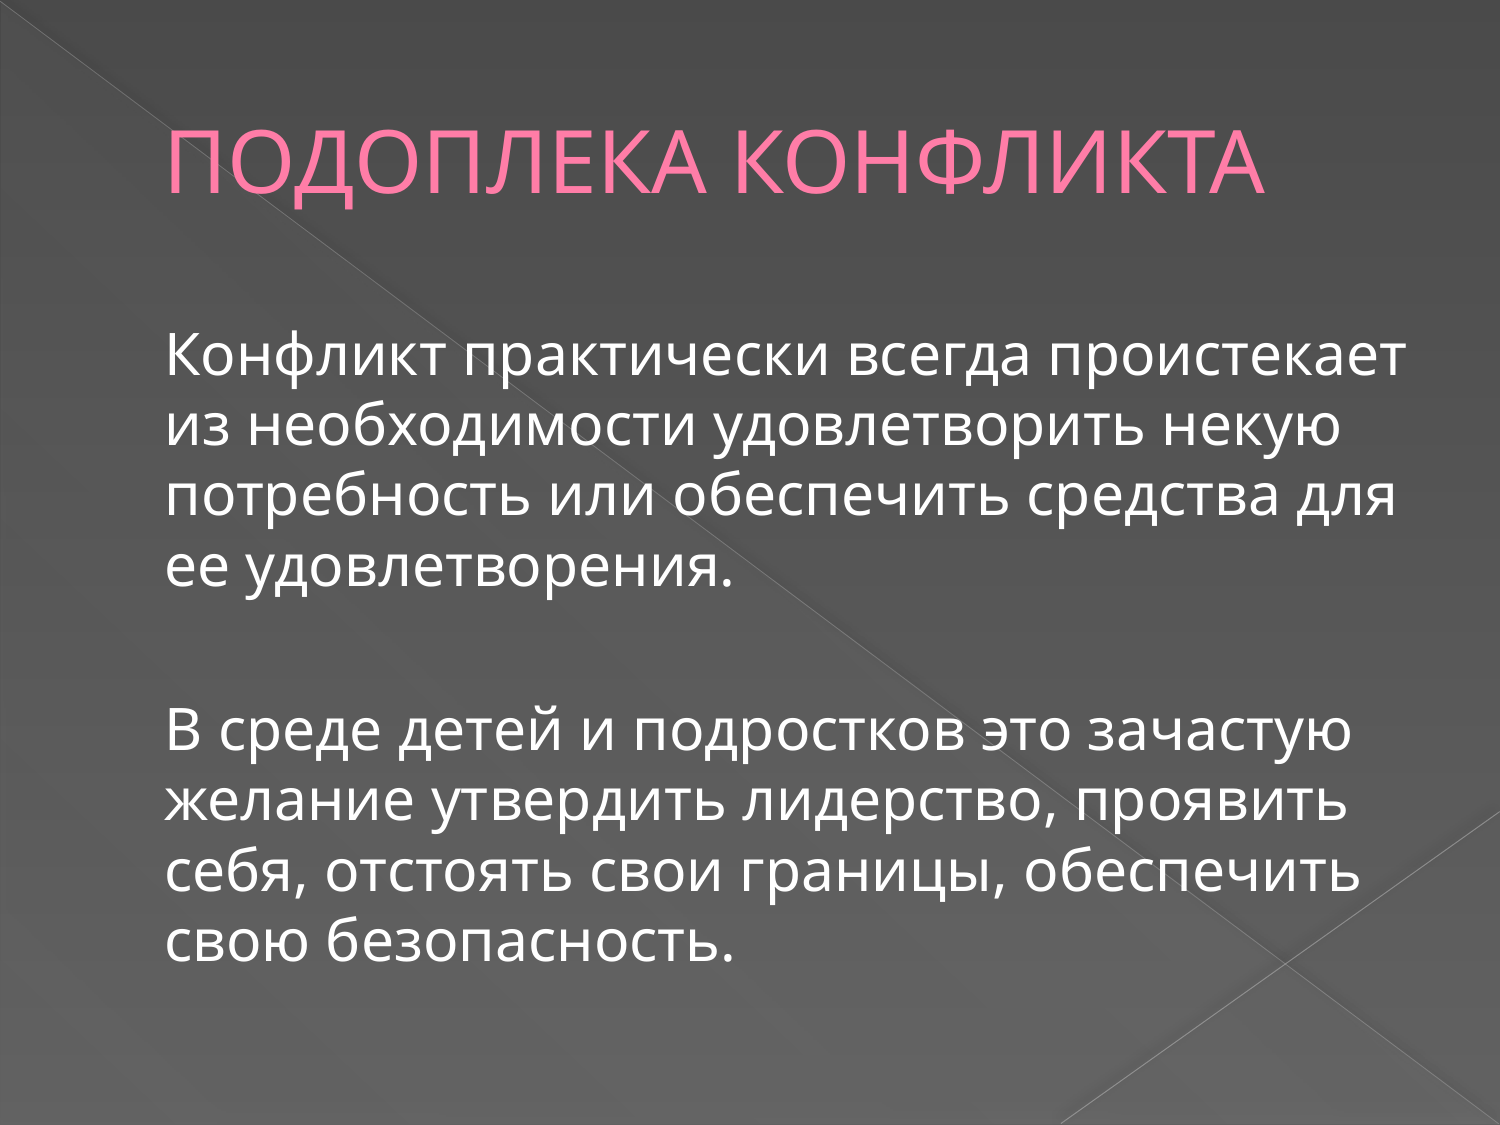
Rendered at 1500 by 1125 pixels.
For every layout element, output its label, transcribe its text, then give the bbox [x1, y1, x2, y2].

title ПОДОПЛЕКА КОНФЛИКТА [75, 43, 1425, 274]
list Конфликт практически всегда проистекает из необходимости удовлетворить некую потребность или обеспечить средства для ее удовлетворения. В среде детей и подростков это зачастую желание утвердить лидерство, проявить себя, отстоять свои границы, обеспечить свою безопасность. [75, 308, 1425, 1059]
